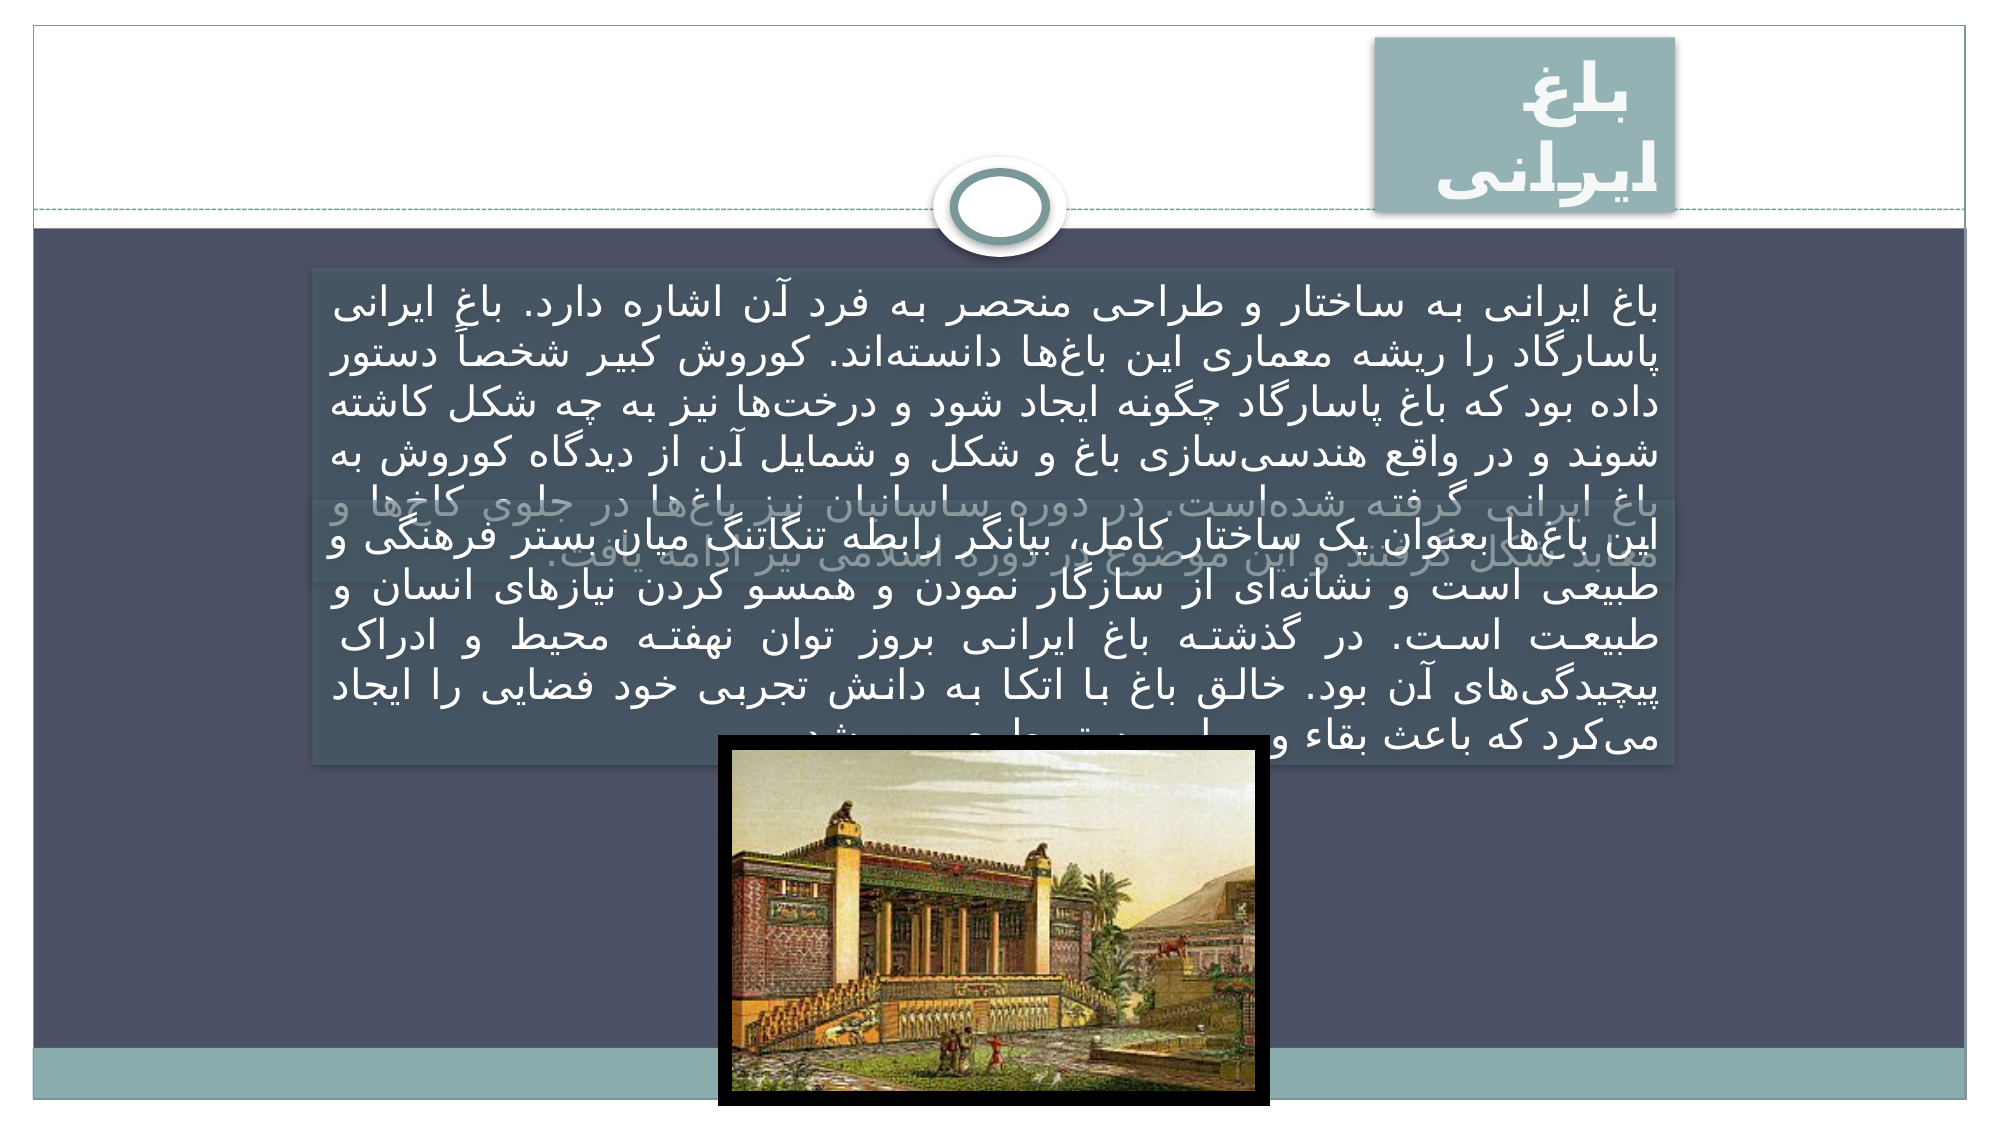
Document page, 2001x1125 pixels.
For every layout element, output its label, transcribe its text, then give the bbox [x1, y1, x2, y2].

text_box این باغ‌ها بعنوان یک ساختار کامل، بیانگر رابطه تنگاتنگ میان بستر فرهنگی و طبیعی است و نشانه‌ای از سازگار نمودن و همسو کردن نیازهای انسان و طبیعت است. در گذشته باغ ایرانی بروز توان نهفته محیط و ادراک پیچیدگی‌های آن بود. خالق باغ با اتکا به دانش تجربی خود فضایی را ایجاد می‌کرد که باعث بقاء و پویایی بستر طبیعی می‌شد. [312, 500, 1675, 765]
picture [732, 749, 1256, 1092]
text_box باغ ایرانی به ساختار و طراحی منحصر به فرد آن اشاره دارد. باغ ایرانی پاسارگاد را ریشه معماری این باغ‌ها دانسته‌اند. کوروش کبیر شخصاً دستور داده بود که باغ پاسارگاد چگونه ایجاد شود و درخت‌ها نیز به چه شکل کاشته شوند و در واقع هندسی‌سازی باغ و شکل و شمایل آن از دیدگاه کوروش به باغ ایرانی گرفته شده‌است. در دوره ساسانیان نیز باغ‌ها در جلوی کاخ‌ها و معابد شکل گرفتند و این موضوع در دوره اسلامی نیز ادامه یافت. [312, 267, 1675, 498]
text_box باغ ایرانی [1374, 37, 1675, 213]
